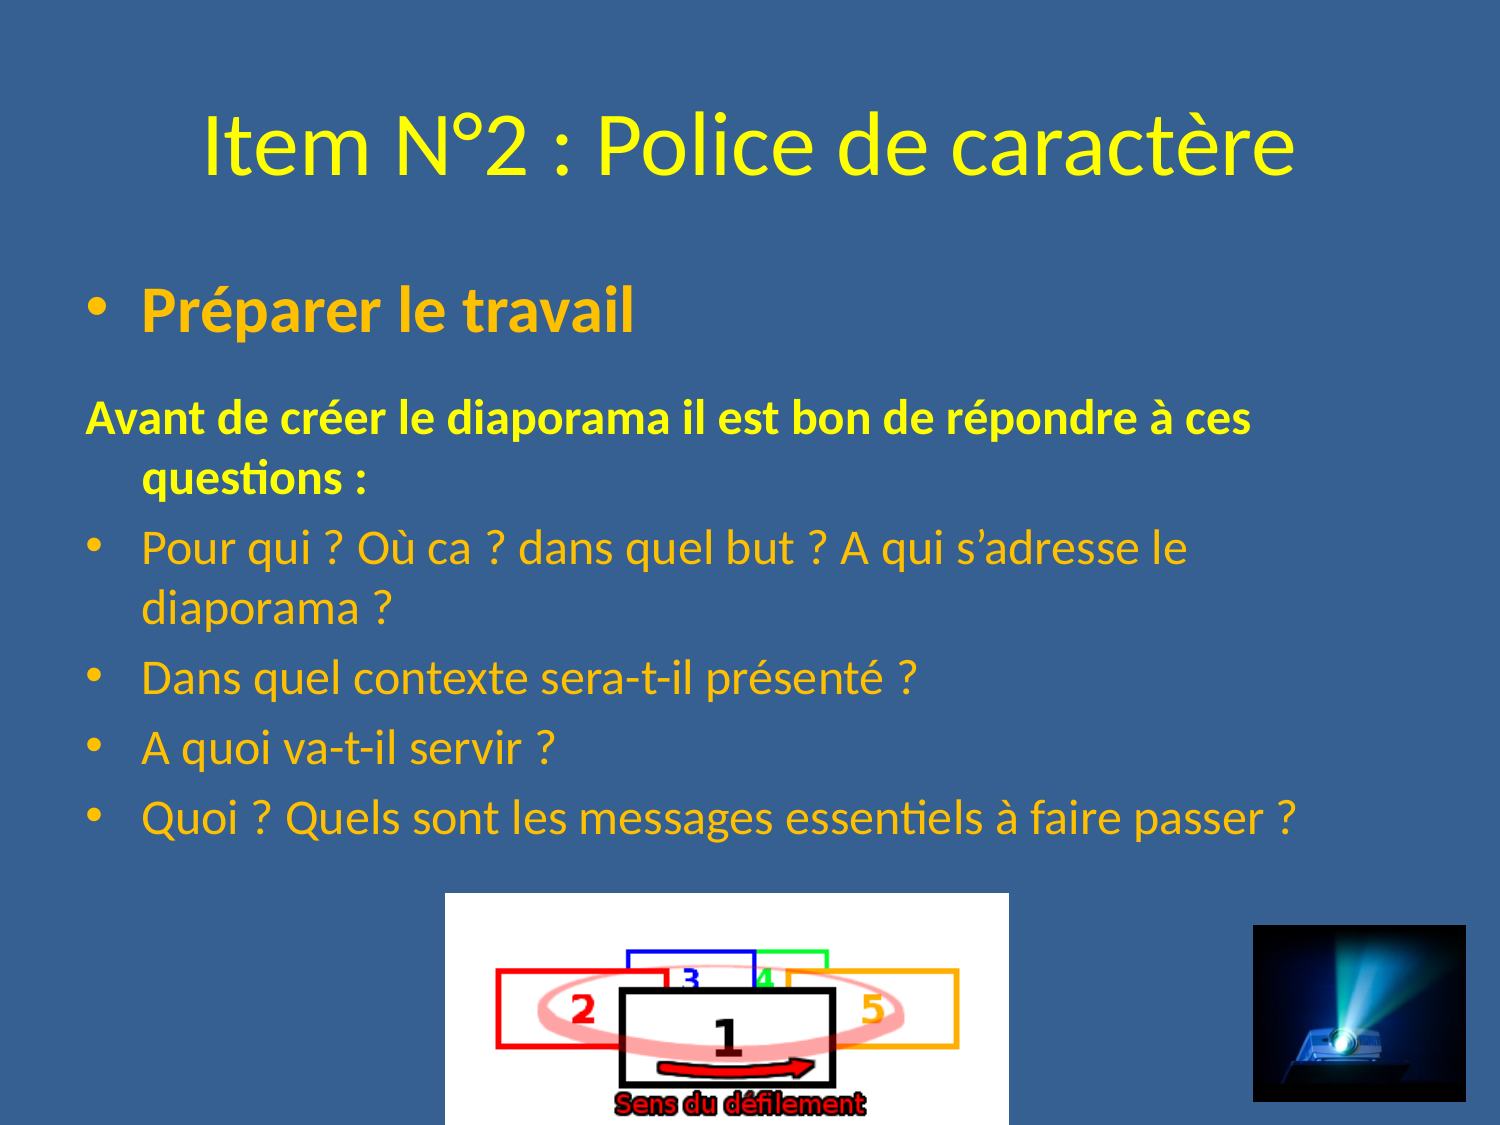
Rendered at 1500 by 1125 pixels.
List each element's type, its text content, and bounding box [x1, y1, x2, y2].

picture [445, 893, 1009, 1125]
picture [1253, 925, 1466, 1102]
list Préparer le travail Avant de créer le diaporama il est bon de répondre à ces questions : Pour qui ? Où ca ? dans quel but ? A qui s’adresse le diaporama ? Dans quel contexte sera-t-il présenté ? A quoi va-t-il servir ? Quoi ? Quels sont les messages essentiels à faire passer ? [70, 257, 1421, 1079]
title Item N°2 : Police de caractère [75, 45, 1425, 233]
